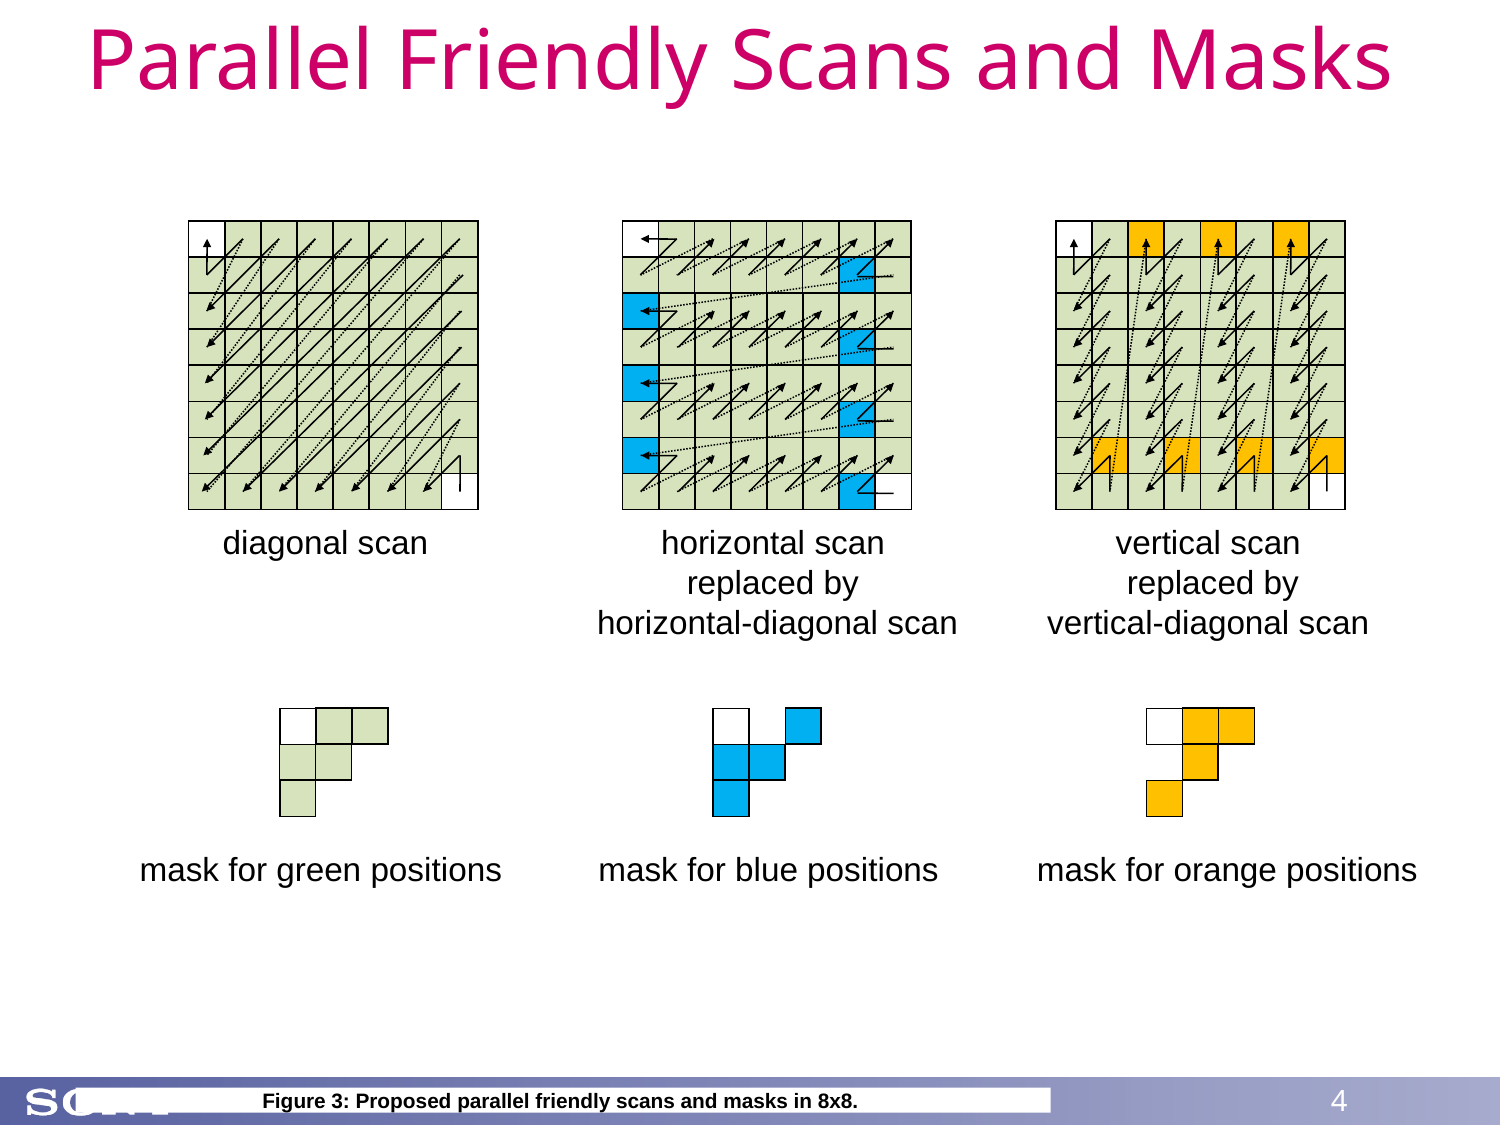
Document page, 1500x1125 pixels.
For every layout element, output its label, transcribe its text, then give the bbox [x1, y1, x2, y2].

picture [26, 1088, 178, 1116]
title Parallel Friendly Scans and Masks [975, 76, 1482, 100]
slide_number 4 [1049, 1074, 1363, 1125]
text_box [0, 76, 975, 659]
text_box Figure 3: Proposed parallel friendly scans and masks in 8x8. [75, 1087, 1051, 1113]
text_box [31, 103, 1500, 986]
text_box [0, 0, 1500, 74]
